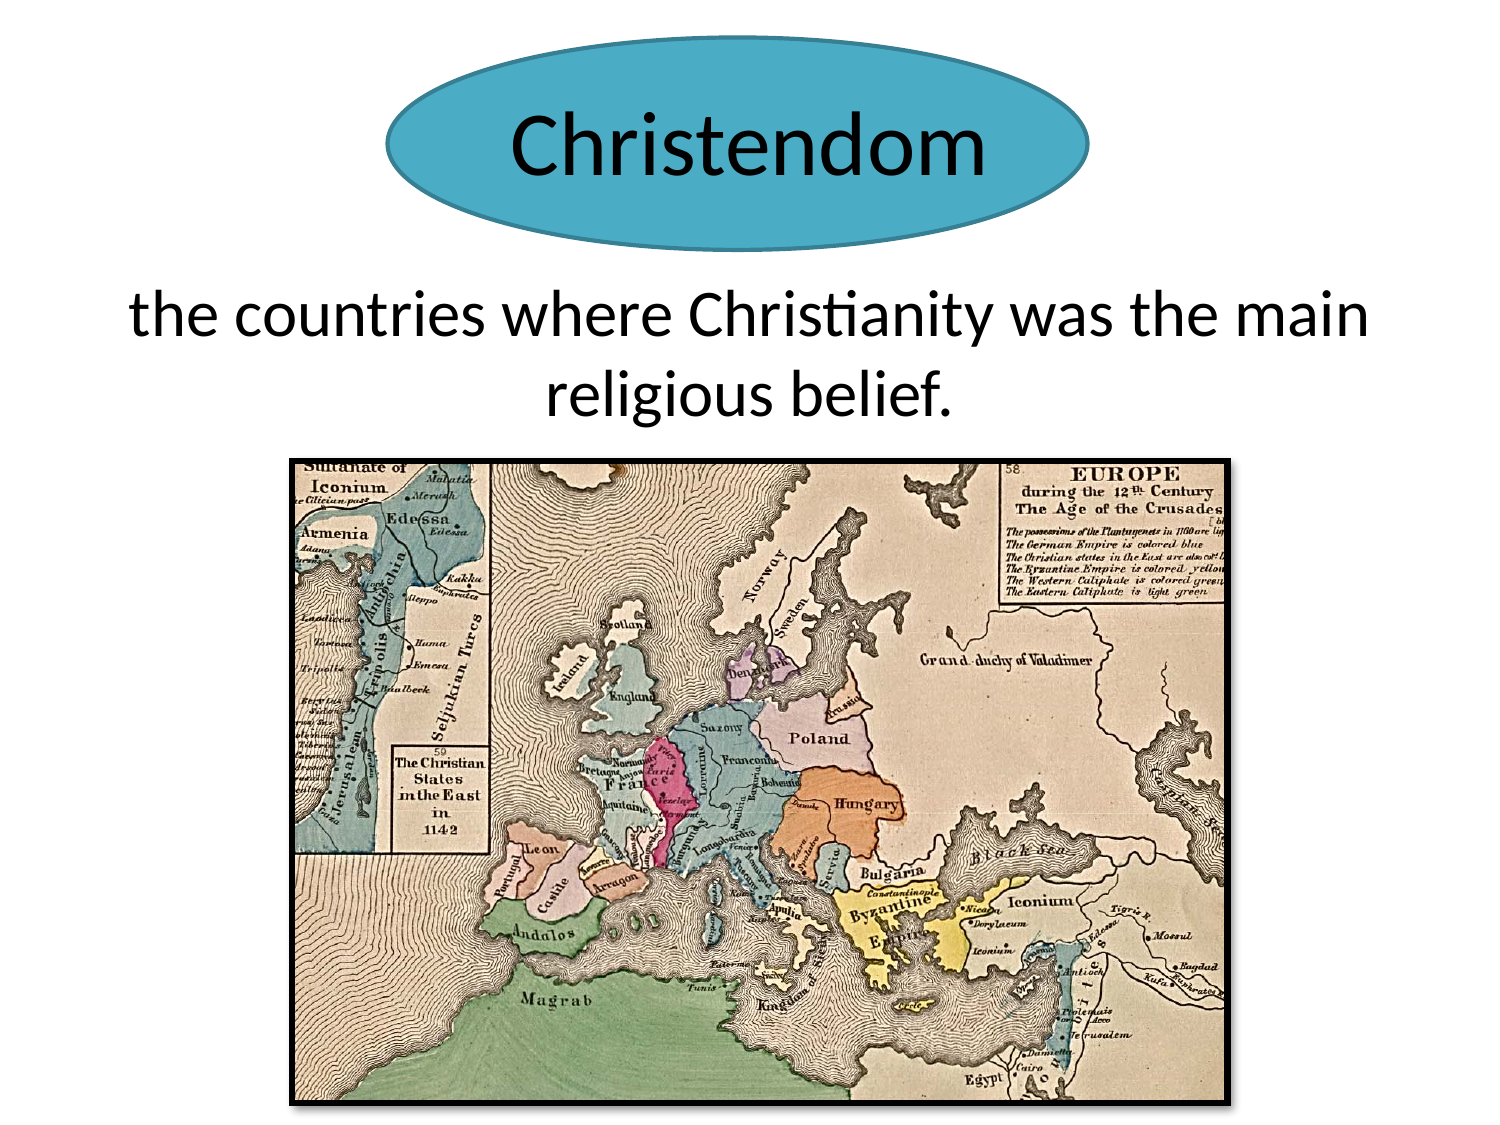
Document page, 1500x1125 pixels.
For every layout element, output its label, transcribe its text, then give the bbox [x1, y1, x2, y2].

text_box [537, 233, 938, 253]
picture [294, 464, 1225, 1101]
text_box [591, 35, 884, 45]
list the countries where Christianity was the main religious belief. [75, 262, 1425, 1005]
title Christendom [75, 45, 1425, 233]
